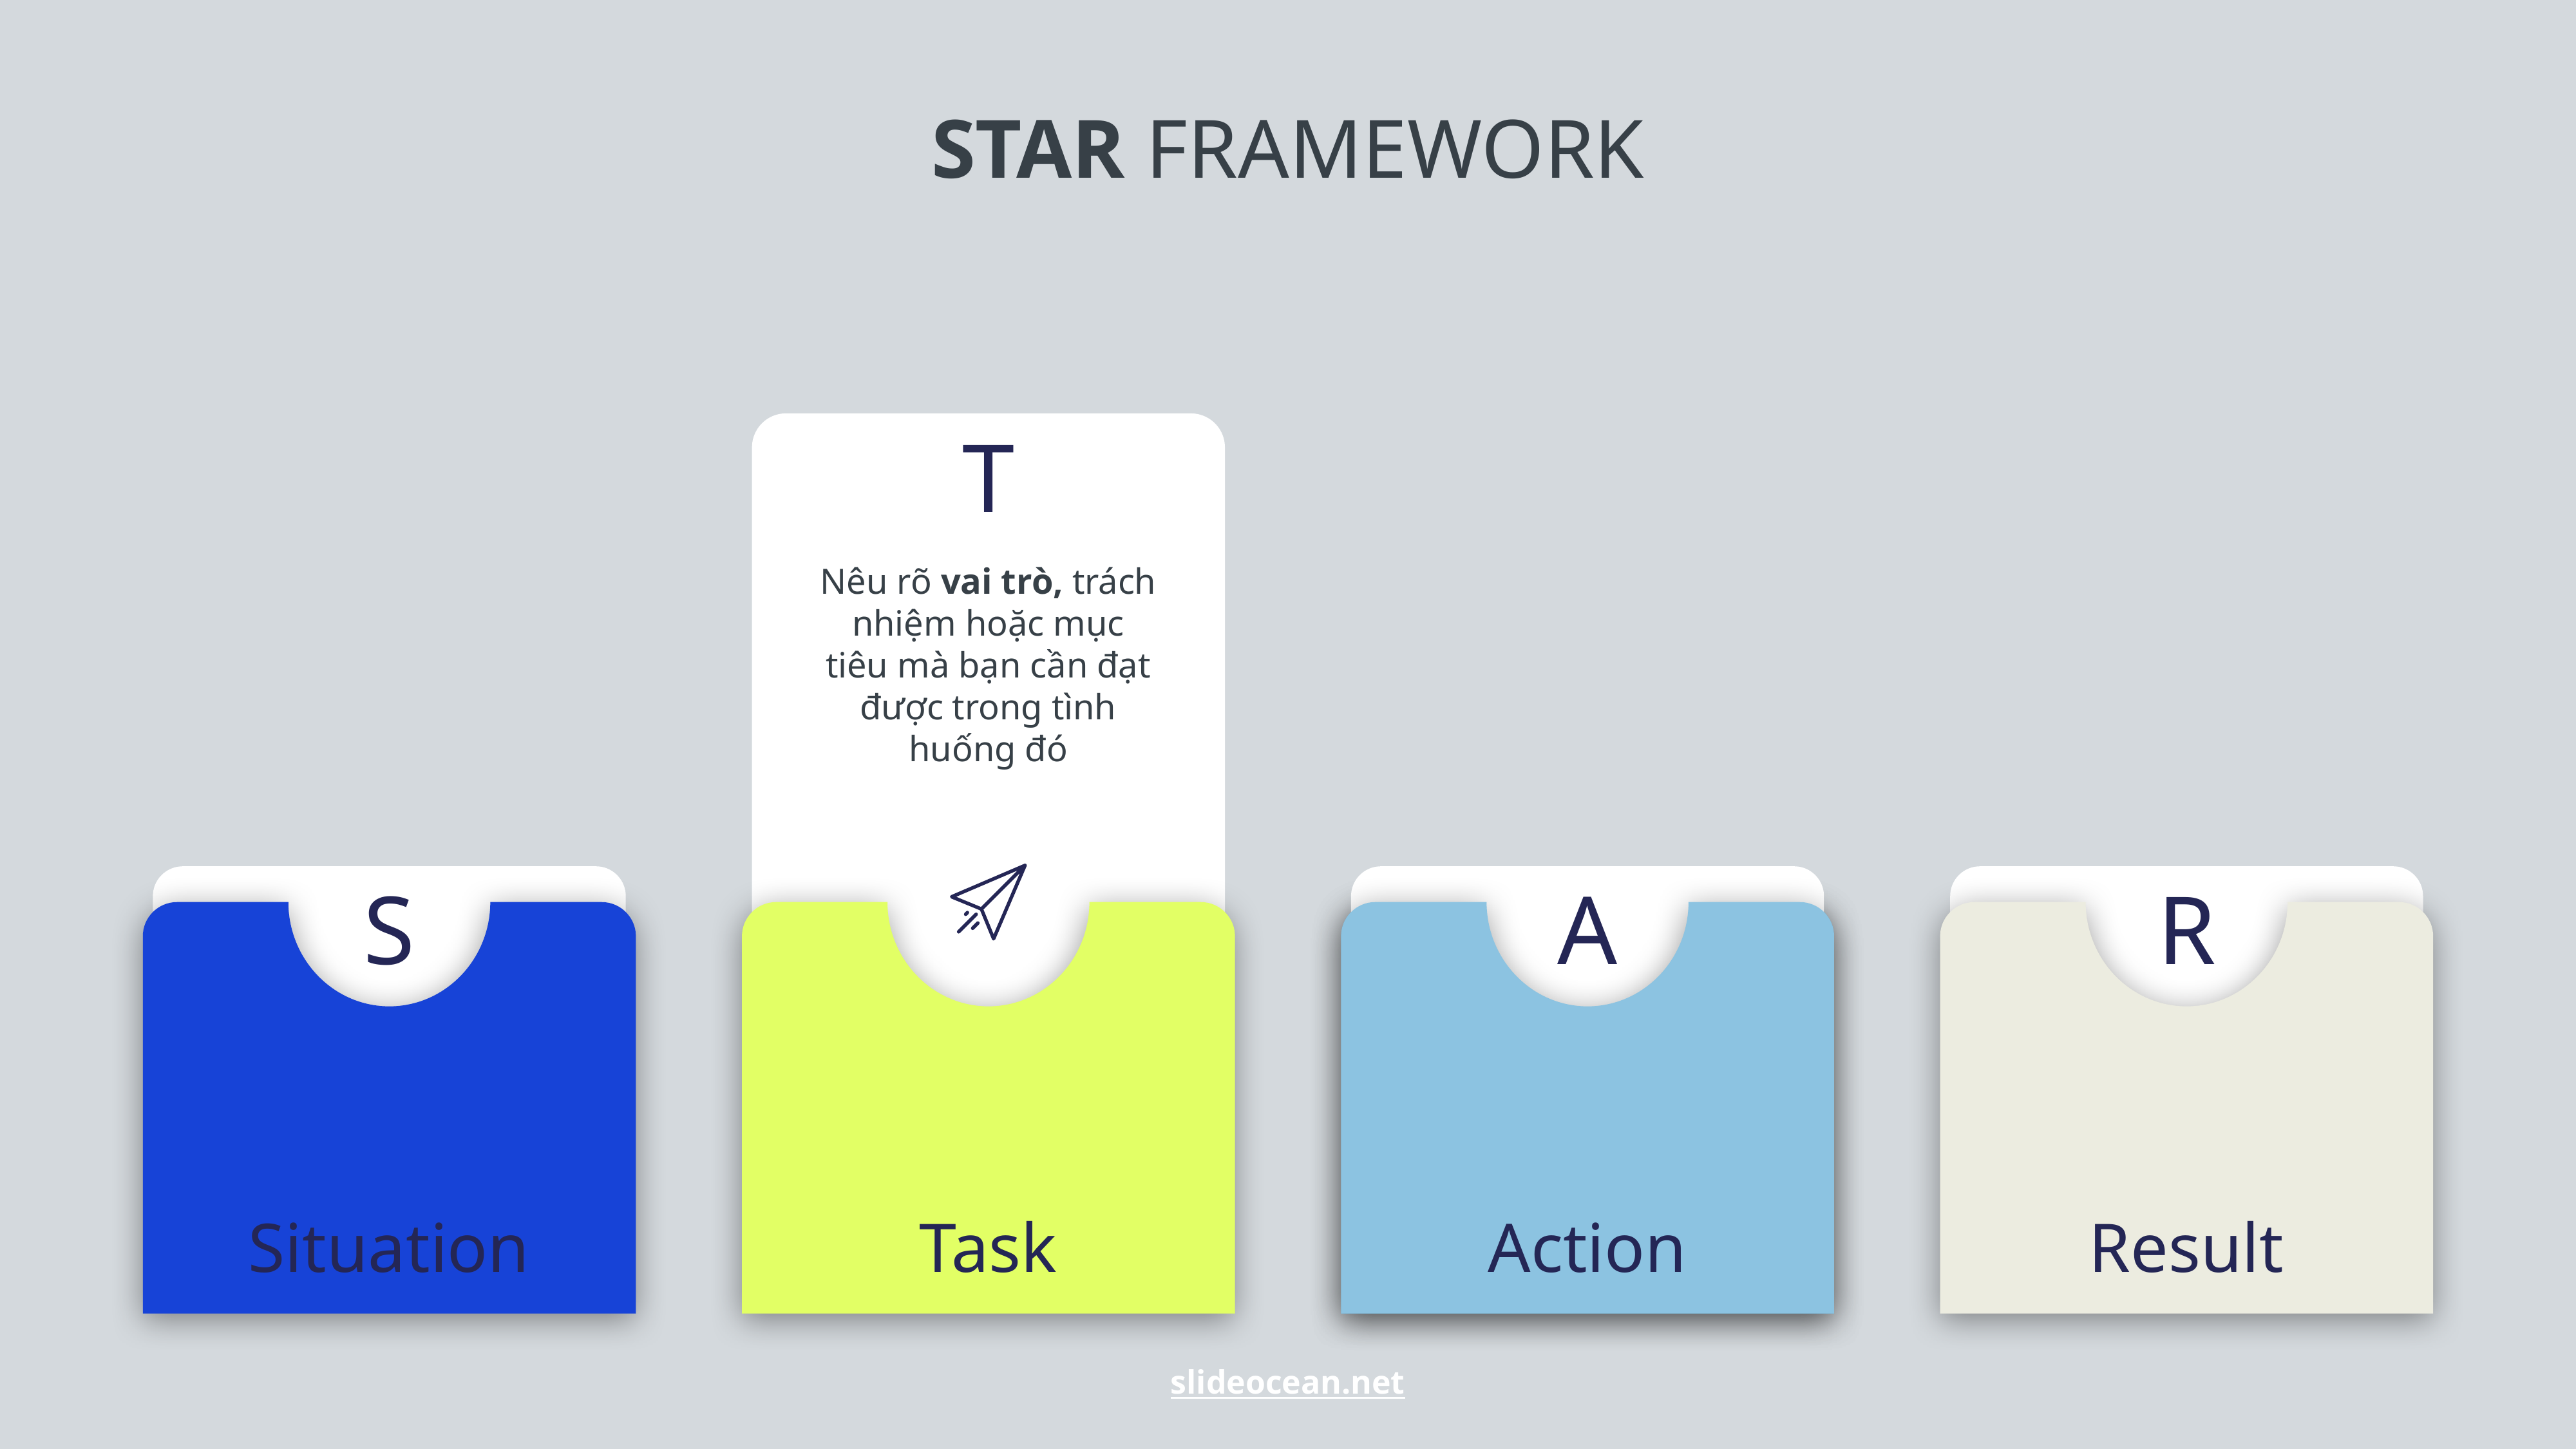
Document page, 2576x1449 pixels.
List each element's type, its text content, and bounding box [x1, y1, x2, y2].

text_box [1939, 901, 2434, 1314]
text_box A [1483, 865, 1692, 988]
text_box Task [752, 1200, 1225, 1291]
text_box [1350, 866, 1483, 895]
text_box [494, 866, 627, 895]
text_box [142, 901, 637, 1314]
text_box Situation [153, 1200, 626, 1291]
text_box [1340, 901, 1835, 1314]
text_box R [2082, 865, 2291, 988]
text_box [1949, 866, 2082, 895]
text_box [152, 866, 285, 895]
text_box Nêu rõ vai trò, trách nhiệm hoặc mục tiêu mà bạn cần đạt được trong tình huống đó [808, 554, 1170, 773]
text_box [2291, 866, 2424, 895]
text_box [741, 901, 1236, 1314]
text_box [751, 412, 1226, 989]
text_box T [884, 413, 1093, 536]
text_box [950, 864, 1027, 941]
text_box Action [1350, 1200, 1824, 1291]
text_box STAR FRAMEWORK [922, 92, 1654, 199]
text_box Result [1950, 1200, 2423, 1291]
text_box S [285, 865, 494, 988]
text_box [1692, 866, 1825, 895]
